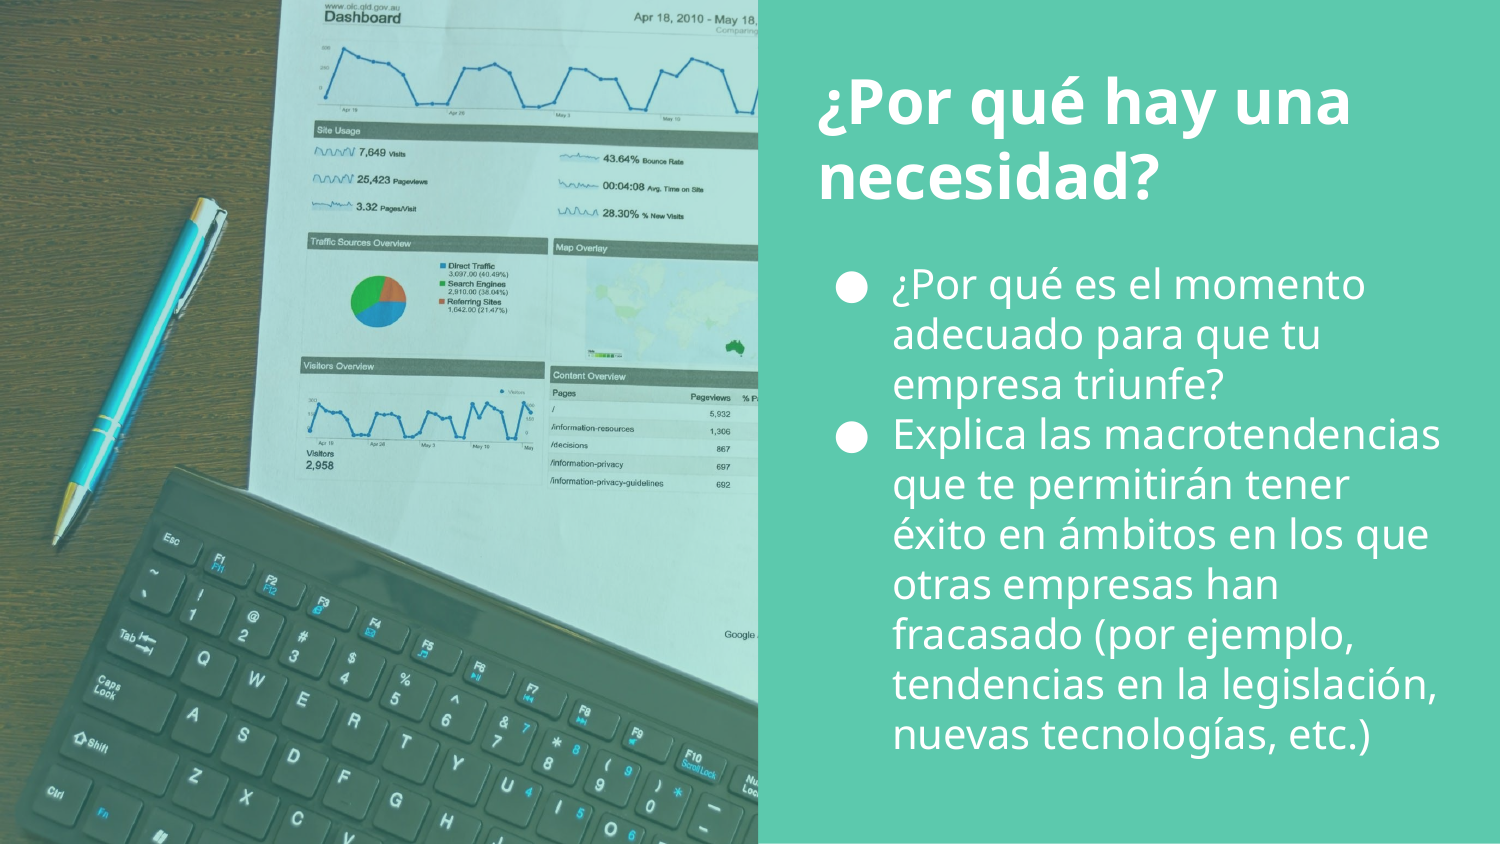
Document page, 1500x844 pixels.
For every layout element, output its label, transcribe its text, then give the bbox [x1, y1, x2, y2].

text_box ¿Por qué hay una necesidad? [802, 47, 1450, 147]
picture [0, 0, 759, 844]
text_box ¿Por qué es el momento adecuado para que tu empresa triunfe? Explica las macrotendencias que te permitirán tener éxito en ámbitos en los que otras empresas han fracasado (por ejemplo, tendencias en la legislación, nuevas tecnologías, etc.) [802, 242, 1472, 769]
